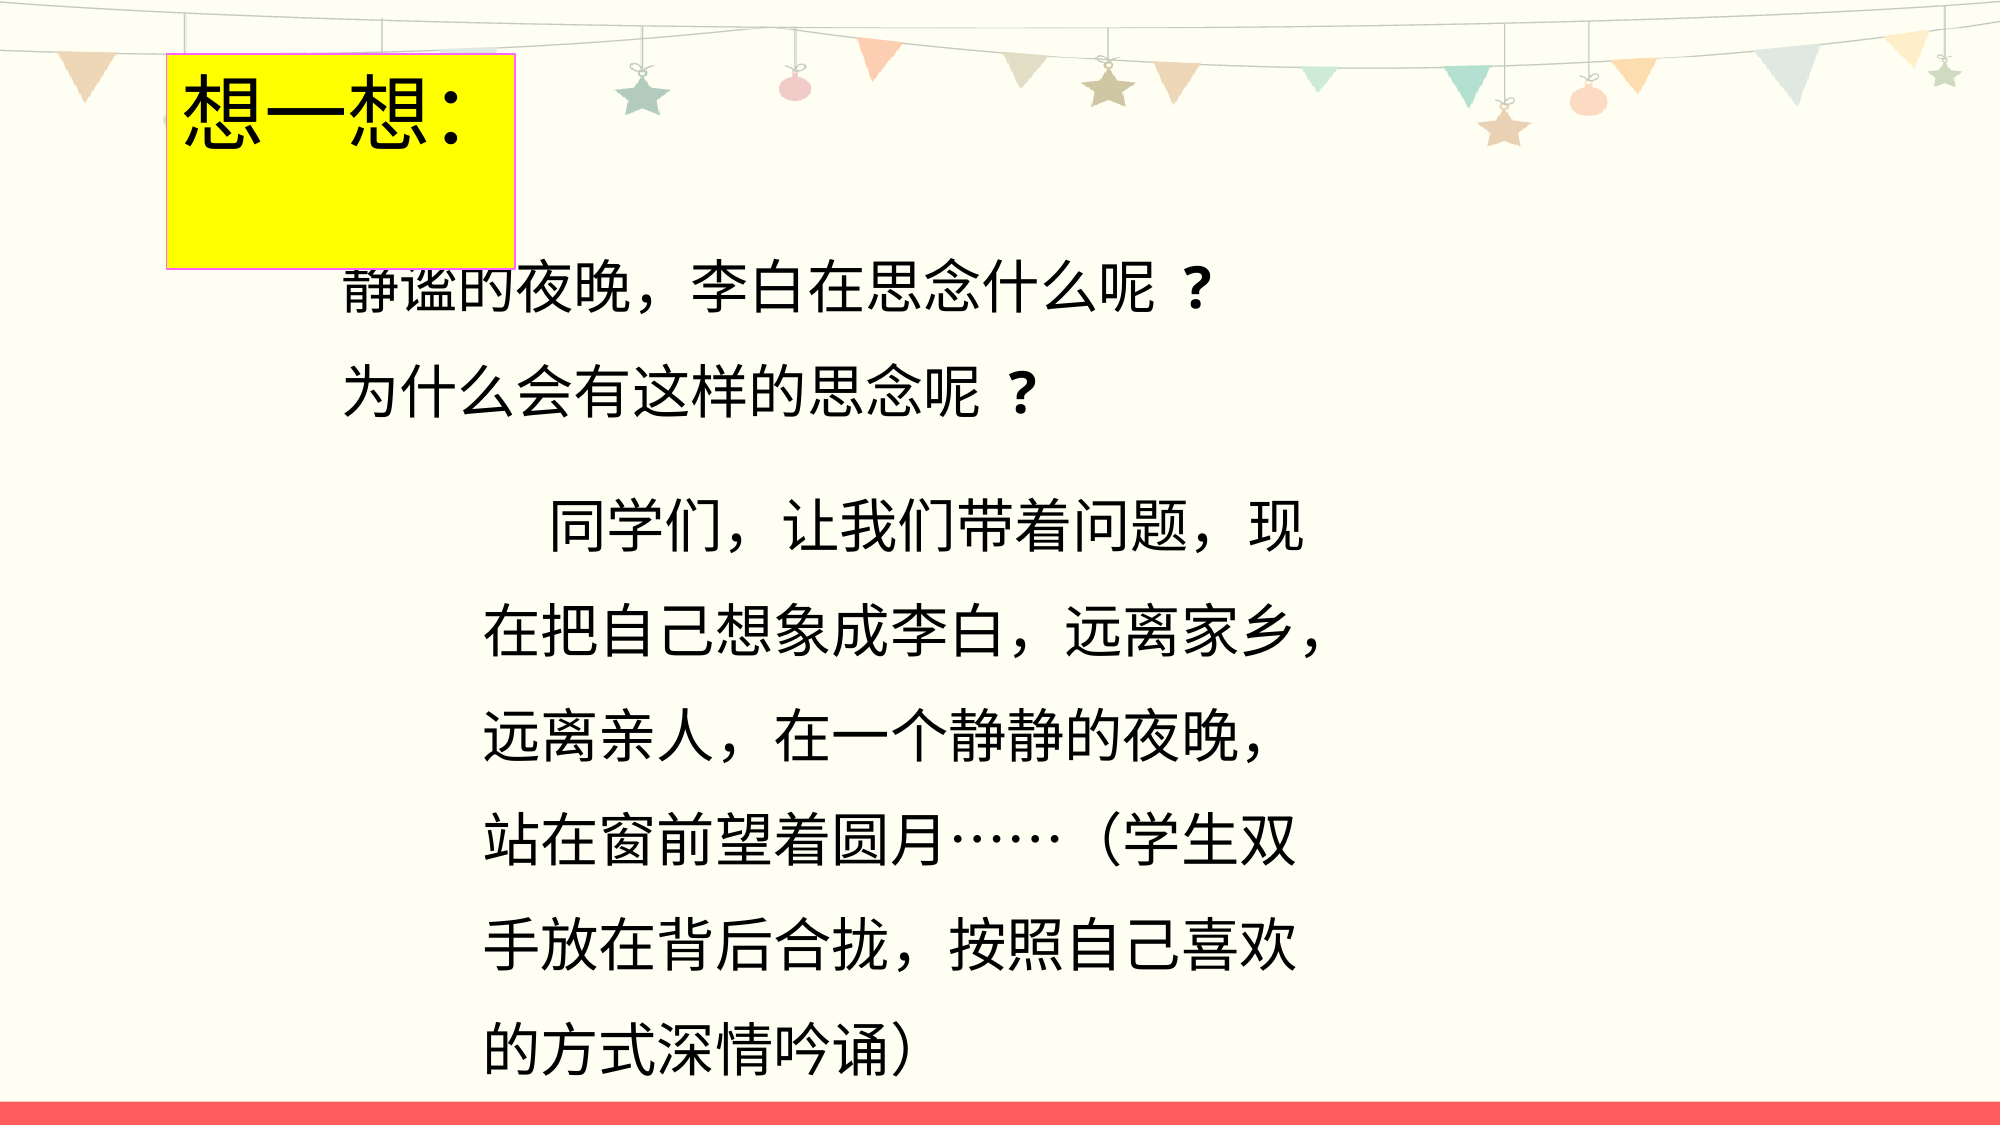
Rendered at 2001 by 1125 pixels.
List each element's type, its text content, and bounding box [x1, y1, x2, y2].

text_box 静谧的夜晚，李白在思念什么呢 ? 为什么会有这样的思念呢 ? [326, 207, 1244, 433]
text_box 想一想： [166, 54, 516, 269]
text_box 同学们，让我们带着问题，现在把自己想象成李白，远离家乡，远离亲人，在一个静静的夜晚，站在窗前望着圆月……（学生双手放在背后合拢，按照自己喜欢的方式深情吟诵） [467, 446, 1335, 1091]
